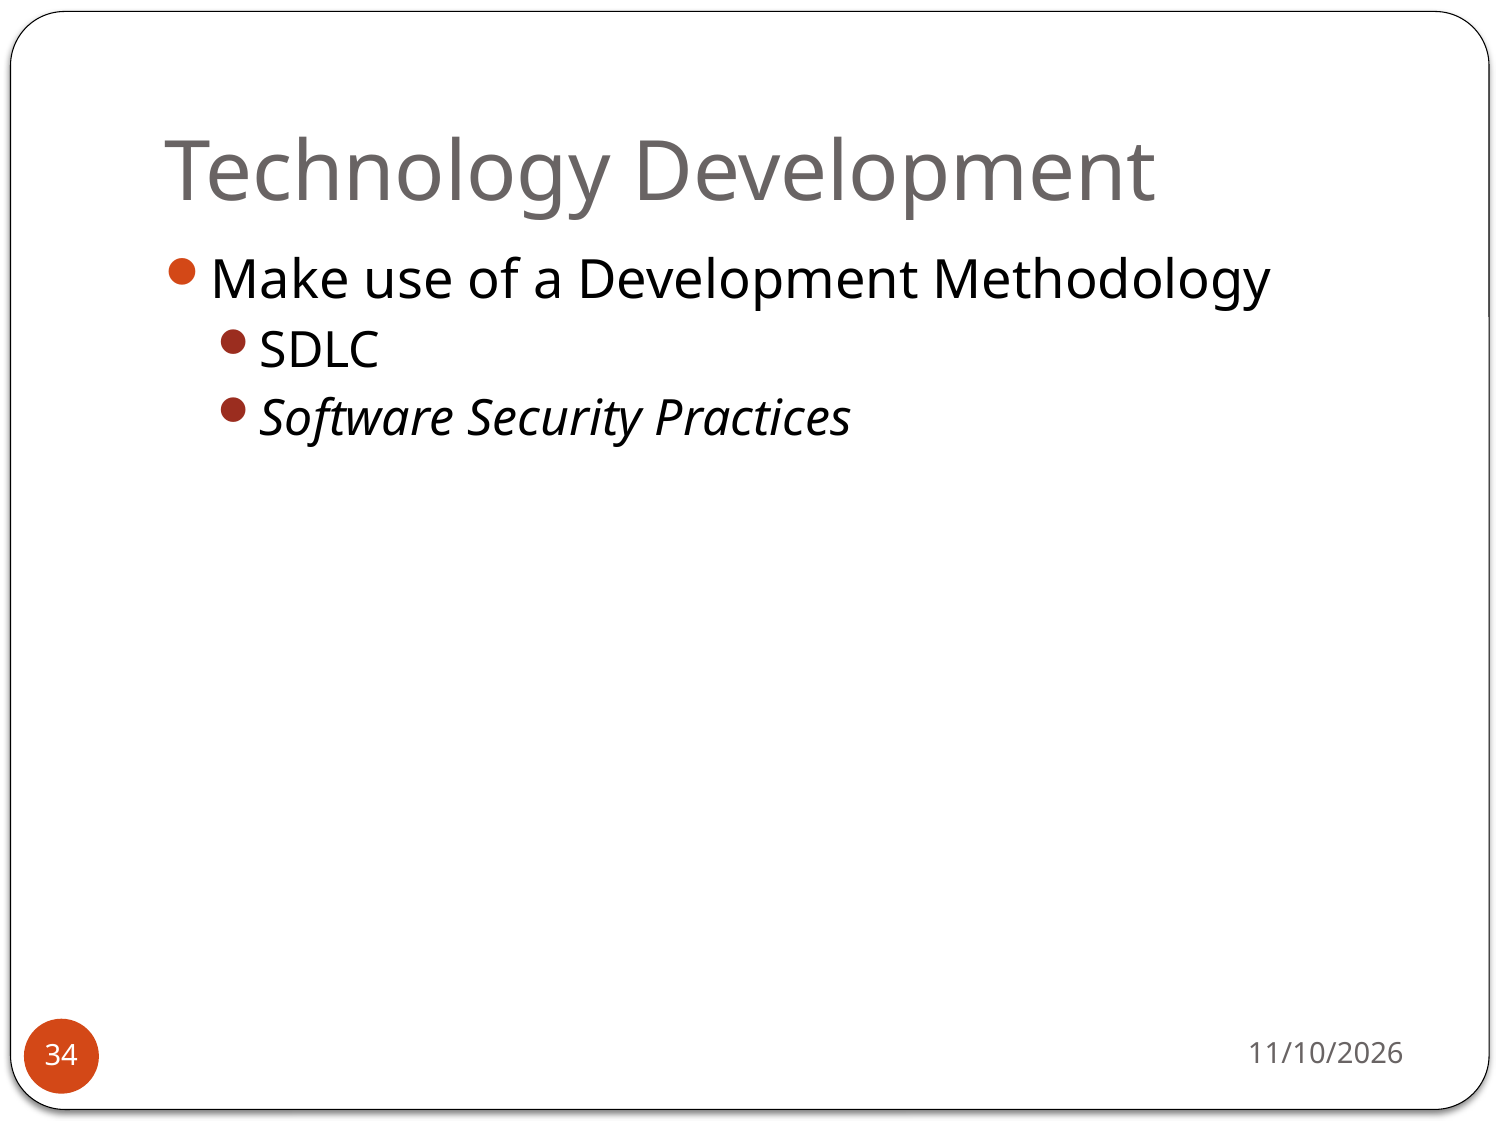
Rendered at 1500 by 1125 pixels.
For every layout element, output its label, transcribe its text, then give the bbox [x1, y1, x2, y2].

slide_number 34 [23, 1018, 99, 1094]
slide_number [1012, 1015, 1419, 1094]
title Technology Development [150, 45, 1425, 233]
list Make use of a Development Methodology SDLC Software Security Practices [150, 237, 1425, 988]
